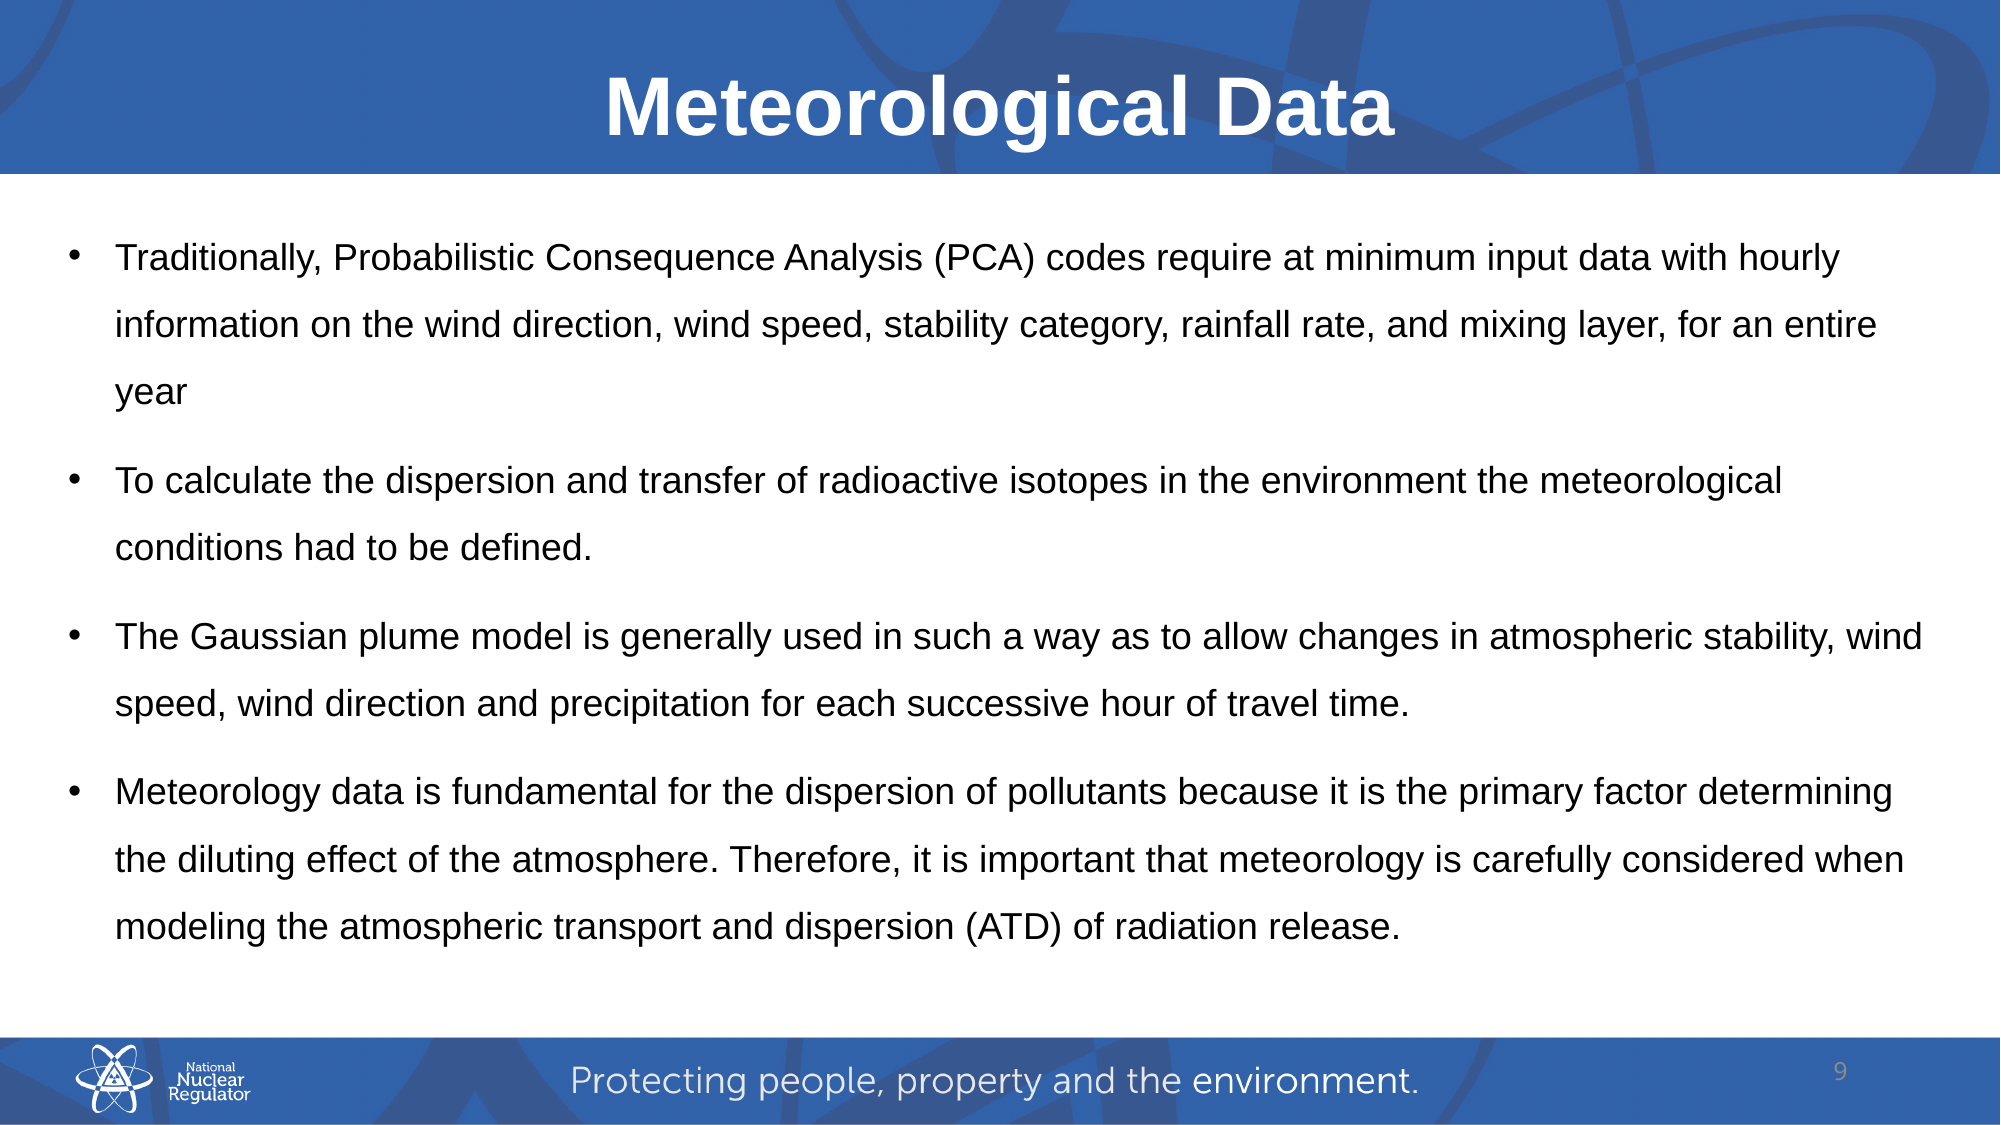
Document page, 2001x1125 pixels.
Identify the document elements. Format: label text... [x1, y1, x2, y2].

picture [0, 0, 2000, 1125]
title Meteorological Data [137, 0, 1863, 218]
slide_number 9 [1412, 1042, 1863, 1103]
list Traditionally, Probabilistic Consequence Analysis (PCA) codes require at minimum input data with hourly information on the wind direction, wind speed, stability category, rainfall rate, and mixing layer, for an entire year To calculate the dispersion and transfer of radioactive isotopes in the environment the meteorological conditions had to be defined. The Gaussian plume model is generally used in such a way as to allow changes in atmospheric stability, wind speed, wind direction and precipitation for each successive hour of travel time. Meteorology data is fundamental for the dispersion of pollutants because it is the primary factor determining the diluting effect of the atmosphere. Therefore, it is important that meteorology is carefully considered when modeling the atmospheric transport and dispersion (ATD) of radiation release. [53, 202, 1941, 1014]
